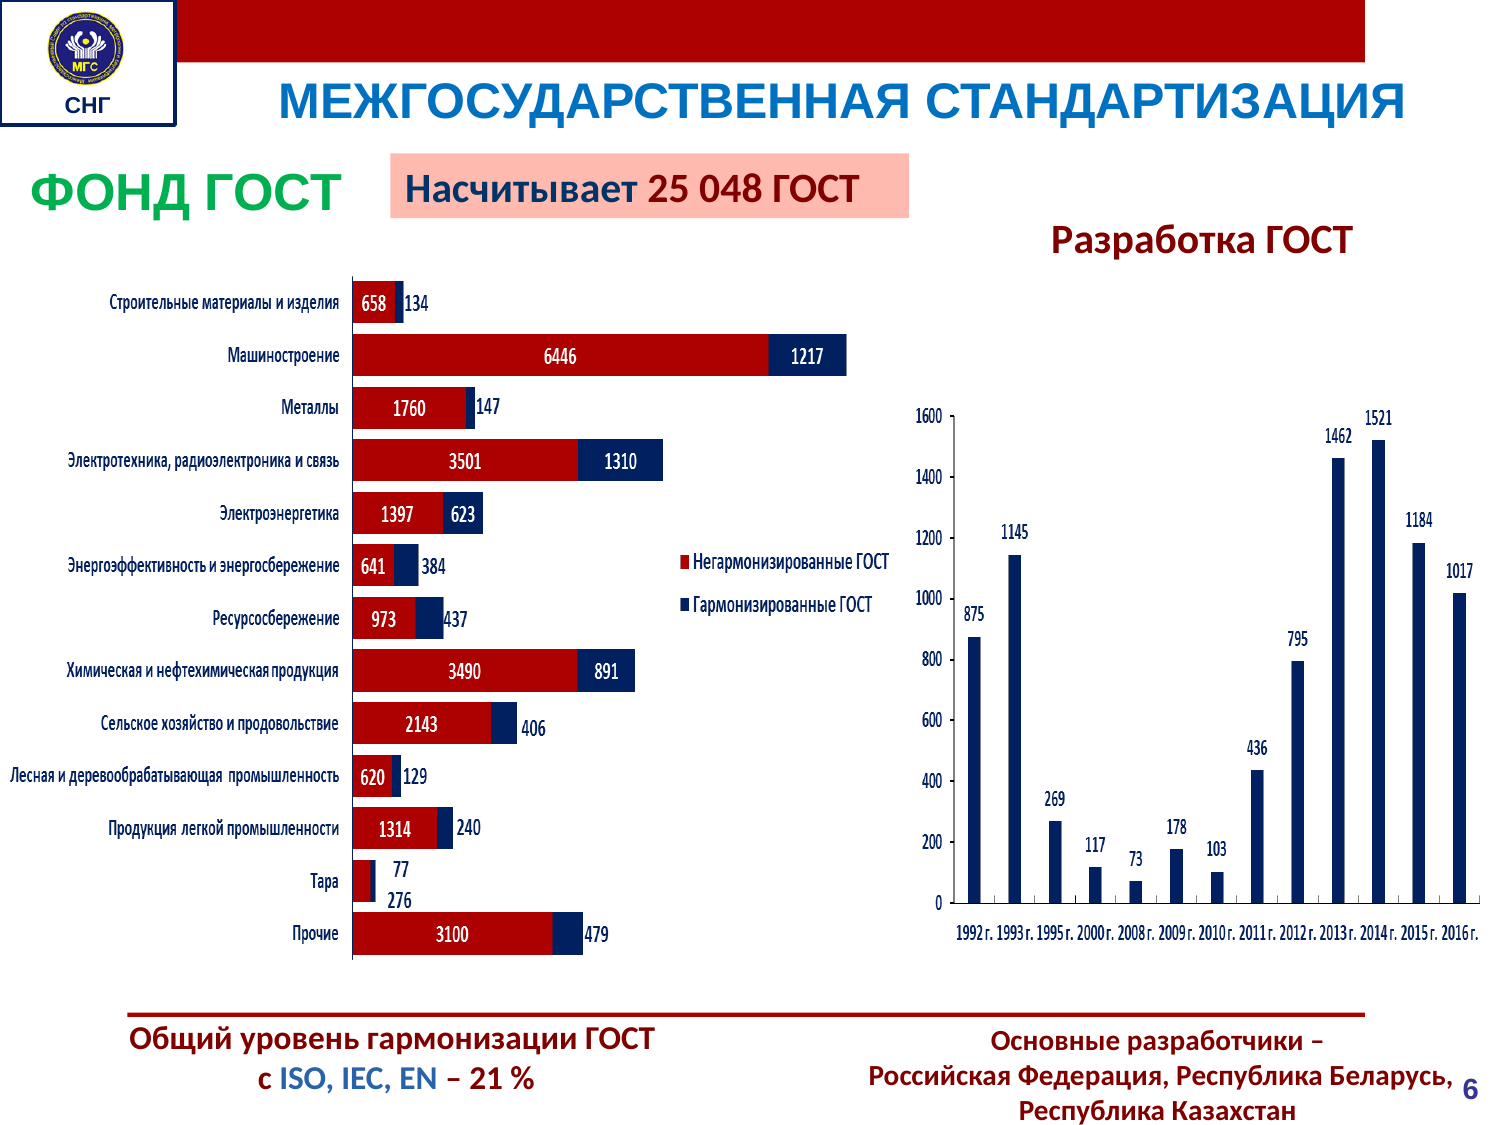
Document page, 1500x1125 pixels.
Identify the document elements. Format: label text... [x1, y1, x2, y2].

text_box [943, 361, 1500, 972]
text_box Общий уровень гармонизации ГОСТ с ISO, IEC, EN – 21 % [17, 1036, 775, 1104]
text_box 6 [1385, 1062, 1500, 1113]
text_box ФОНД ГОСТ [0, 148, 402, 220]
text_box Основные разработчики – Российская Федерация, Республика Беларусь, Республика Казахстан [822, 1014, 1500, 1125]
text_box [0, 220, 939, 1025]
text_box Насчитывает 25 048 ГОСТ [402, 153, 909, 219]
text_box МЕЖГОСУДАРСТВЕННАЯ СТАНДАРТИЗАЦИЯ [173, 57, 1500, 139]
text_box Разработка ГОСТ [900, 204, 1500, 270]
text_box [0, 0, 176, 126]
